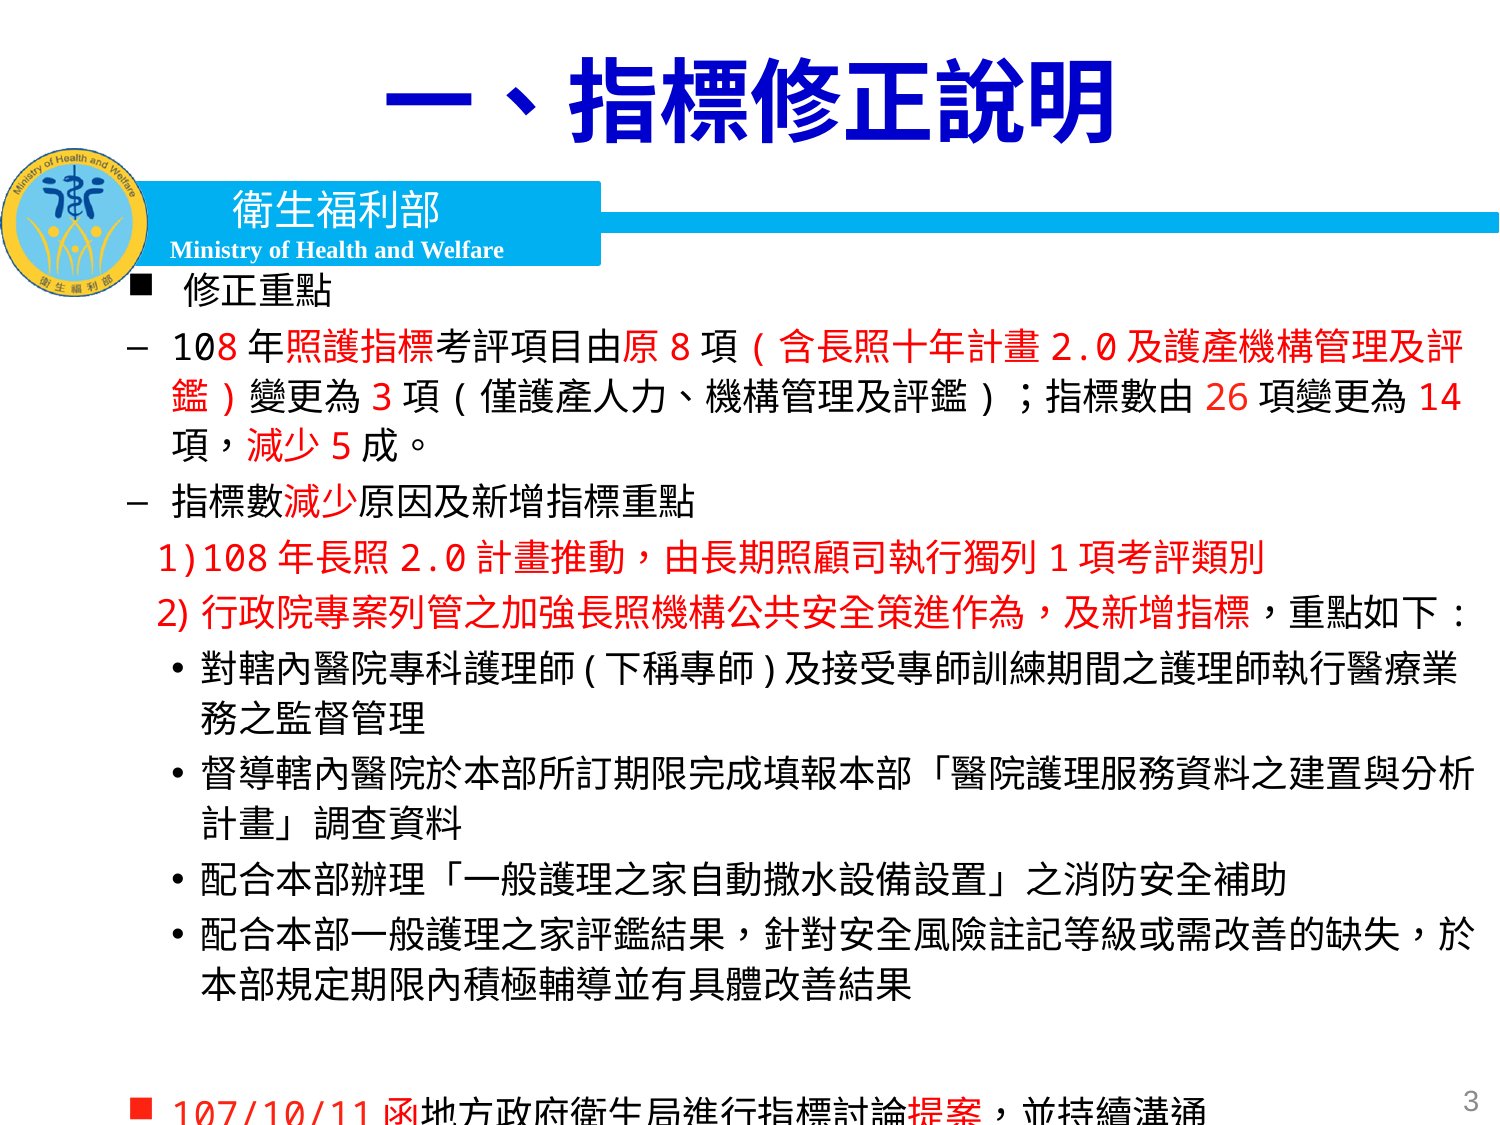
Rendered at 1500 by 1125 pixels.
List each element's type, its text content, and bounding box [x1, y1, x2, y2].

slide_number 3 [1144, 1069, 1495, 1125]
title 一、指標修正說明 [75, 4, 1427, 193]
list 修正重點 108年照護指標考評項目由原8項(含長照十年計畫2.0及護產機構管理及評鑑)變更為3項(僅護產人力、機構管理及評鑑)；指標數由26項變更為14項，減少5成。 指標數減少原因及新增指標重點 108年長照2.0計畫推動，由長期照顧司執行獨列1項考評類別 行政院專案列管之加強長照機構公共安全策進作為，及新增指標，重點如下: 對轄內醫院專科護理師(下稱專師)及接受專師訓練期間之護理師執行醫療業務之監督管理 督導轄內醫院於本部所訂期限完成填報本部「醫院護理服務資料之建置與分析計畫」調查資料 配合本部辦理「一般護理之家自動撒水設備設置」之消防安全補助 配合本部一般護理之家評鑑結果，針對安全風險註記等級或需改善的缺失，於本部規定期限內積極輔導並有具體改善結果 107/10/11函地方政府衛生局進行指標討論提案，並持續溝通 [111, 255, 1495, 1119]
picture [0, 148, 147, 297]
